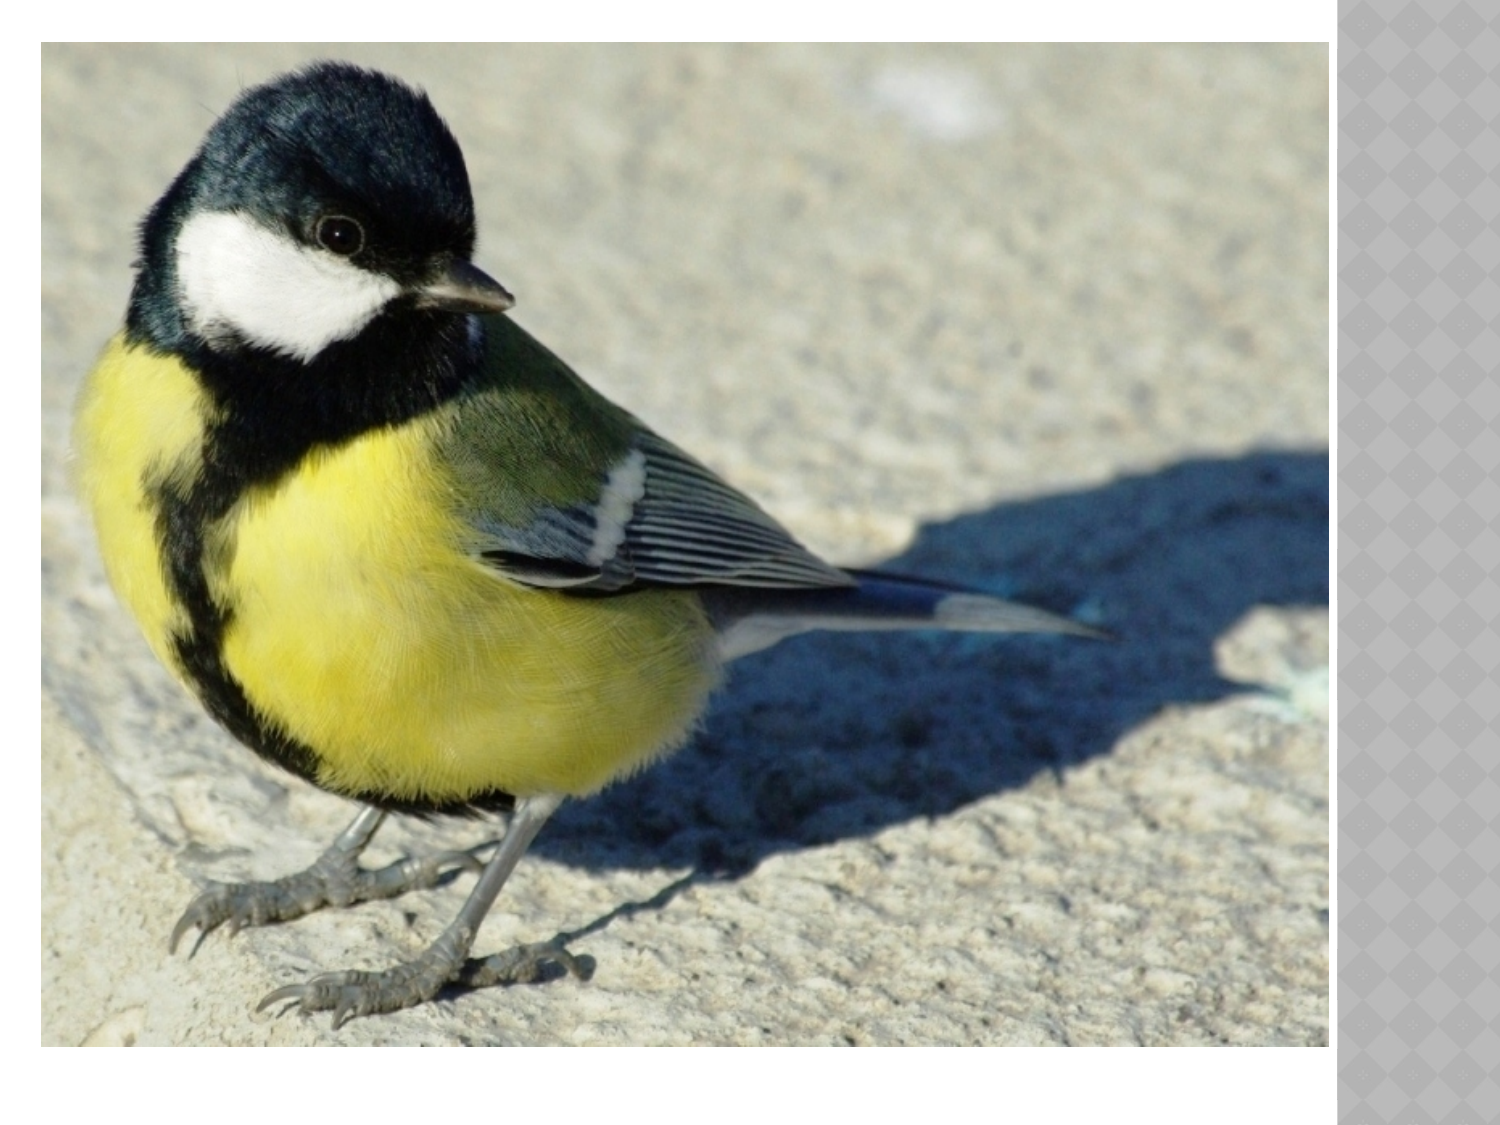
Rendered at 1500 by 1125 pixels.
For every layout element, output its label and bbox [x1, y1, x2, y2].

list [40, 42, 1330, 1048]
